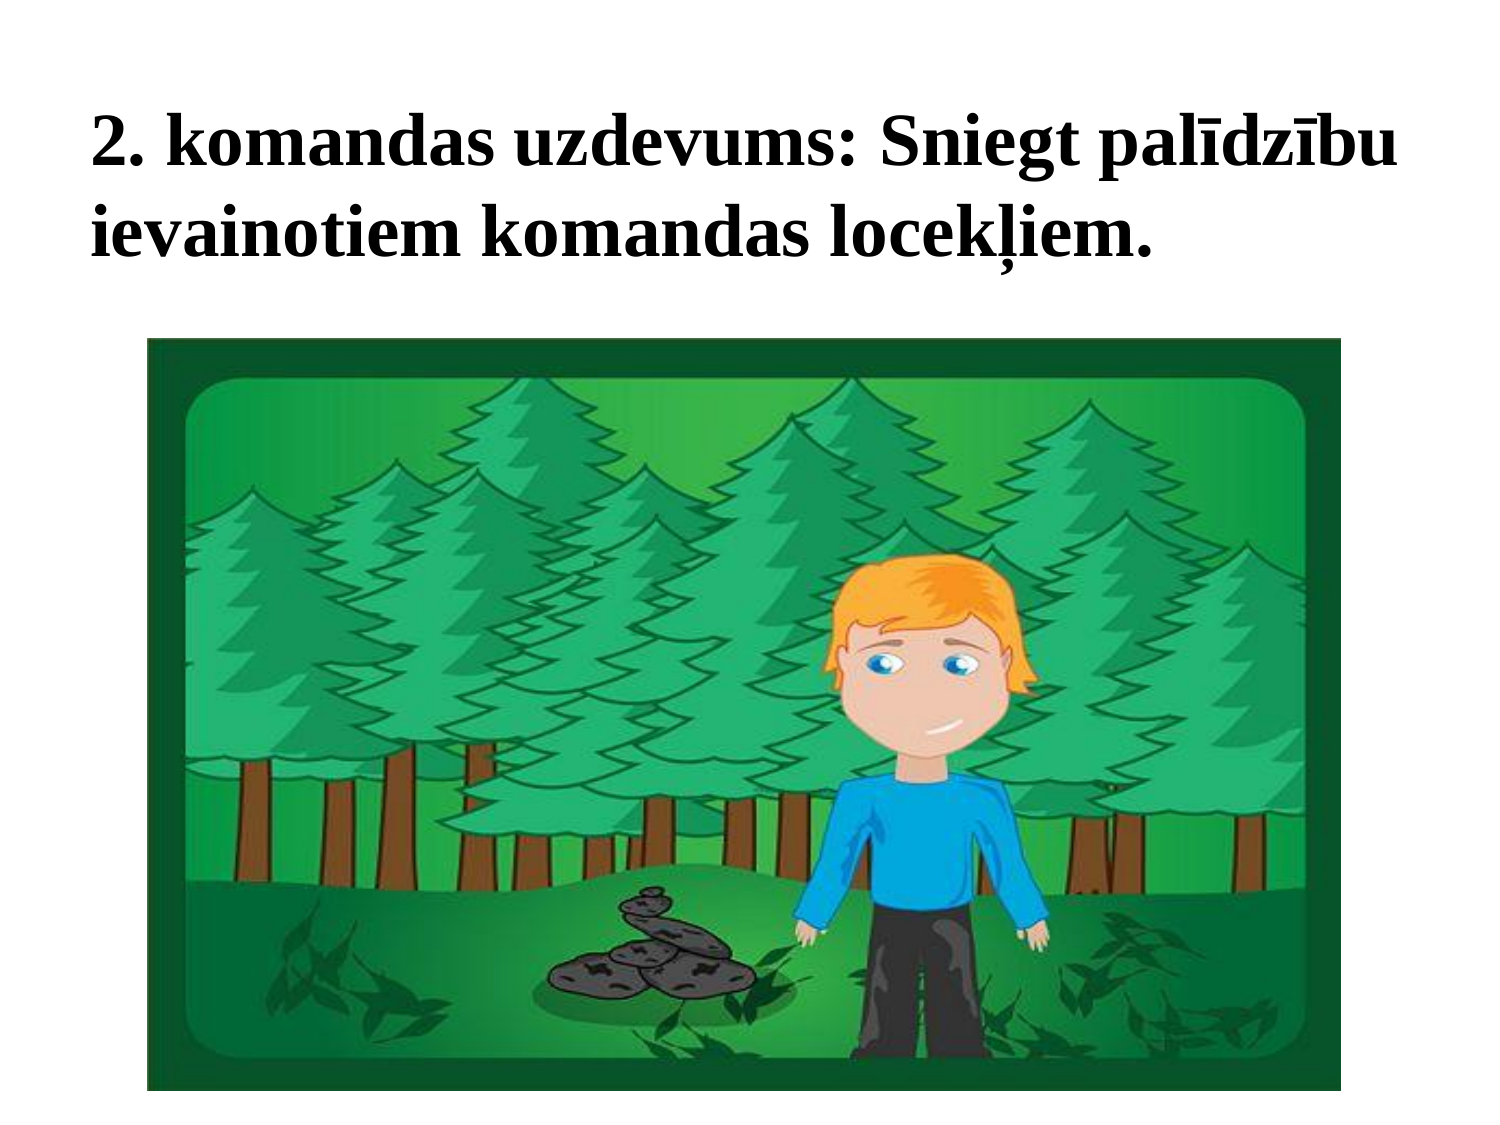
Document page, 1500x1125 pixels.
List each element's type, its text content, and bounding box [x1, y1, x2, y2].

title 2. komandas uzdevums: Sniegt palīdzību ievainotiem komandas locekļiem. [75, 78, 1425, 374]
picture [147, 337, 1341, 1091]
